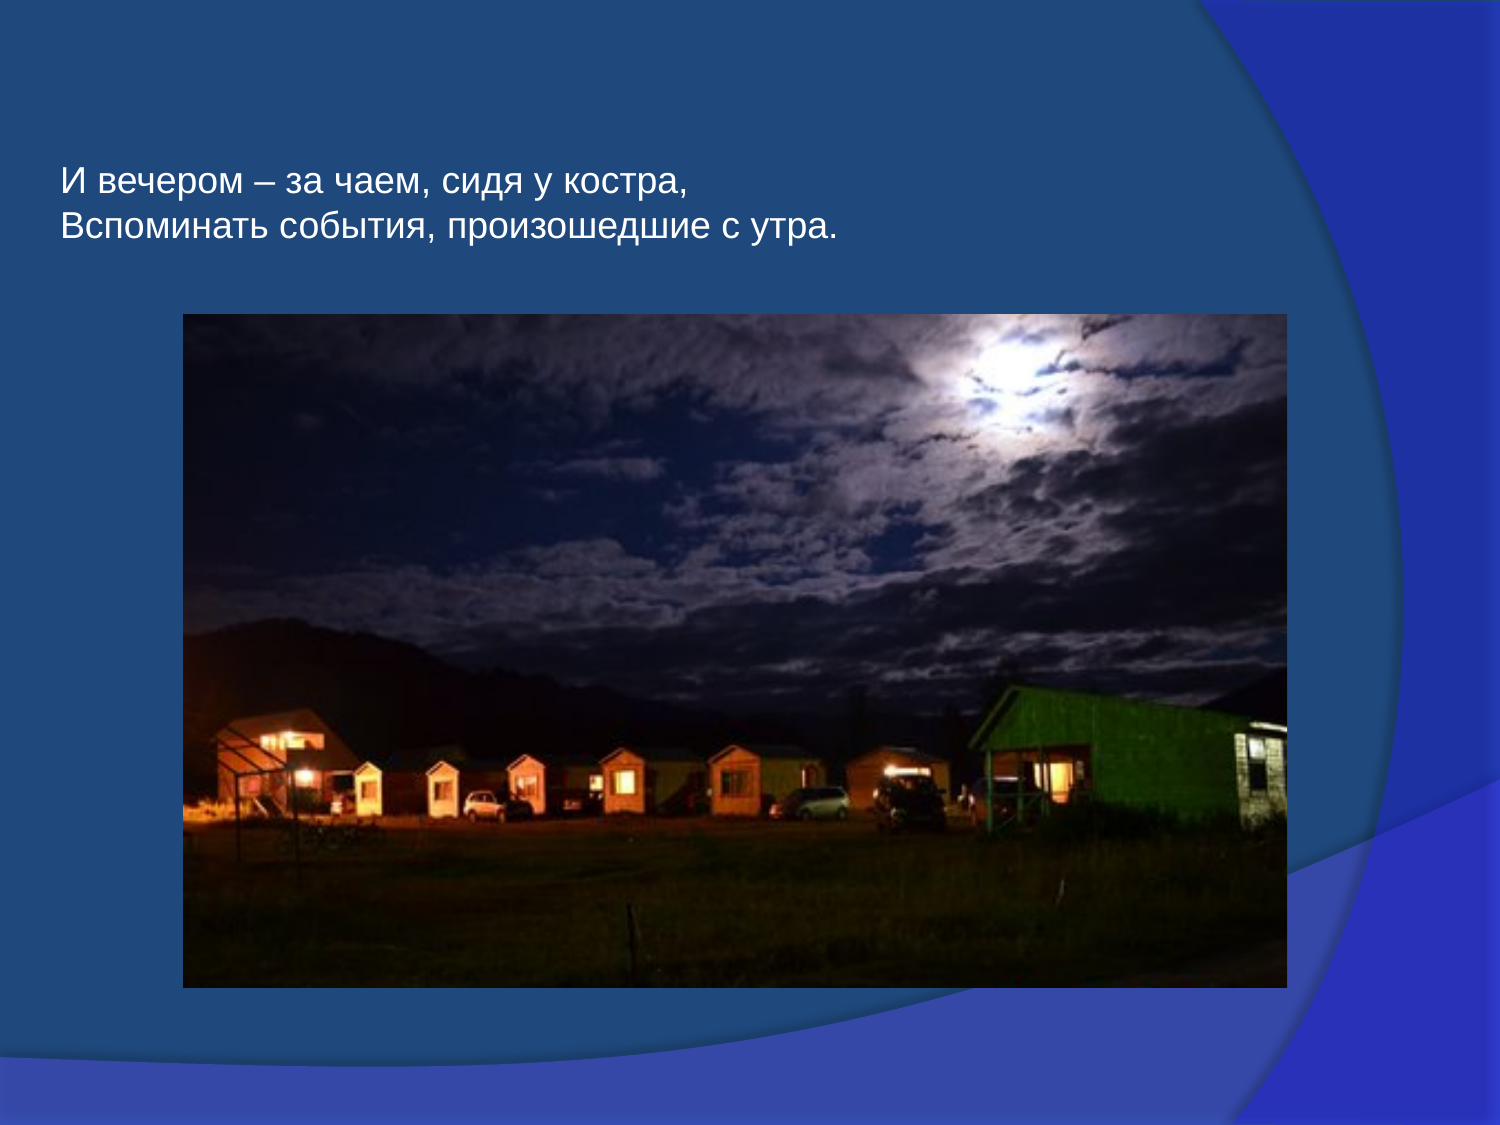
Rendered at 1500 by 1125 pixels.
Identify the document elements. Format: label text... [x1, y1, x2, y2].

picture [182, 314, 1288, 988]
text_box И вечером – за чаем, сидя у костра, Вспоминать события, произошедшие с утра. [45, 148, 855, 254]
